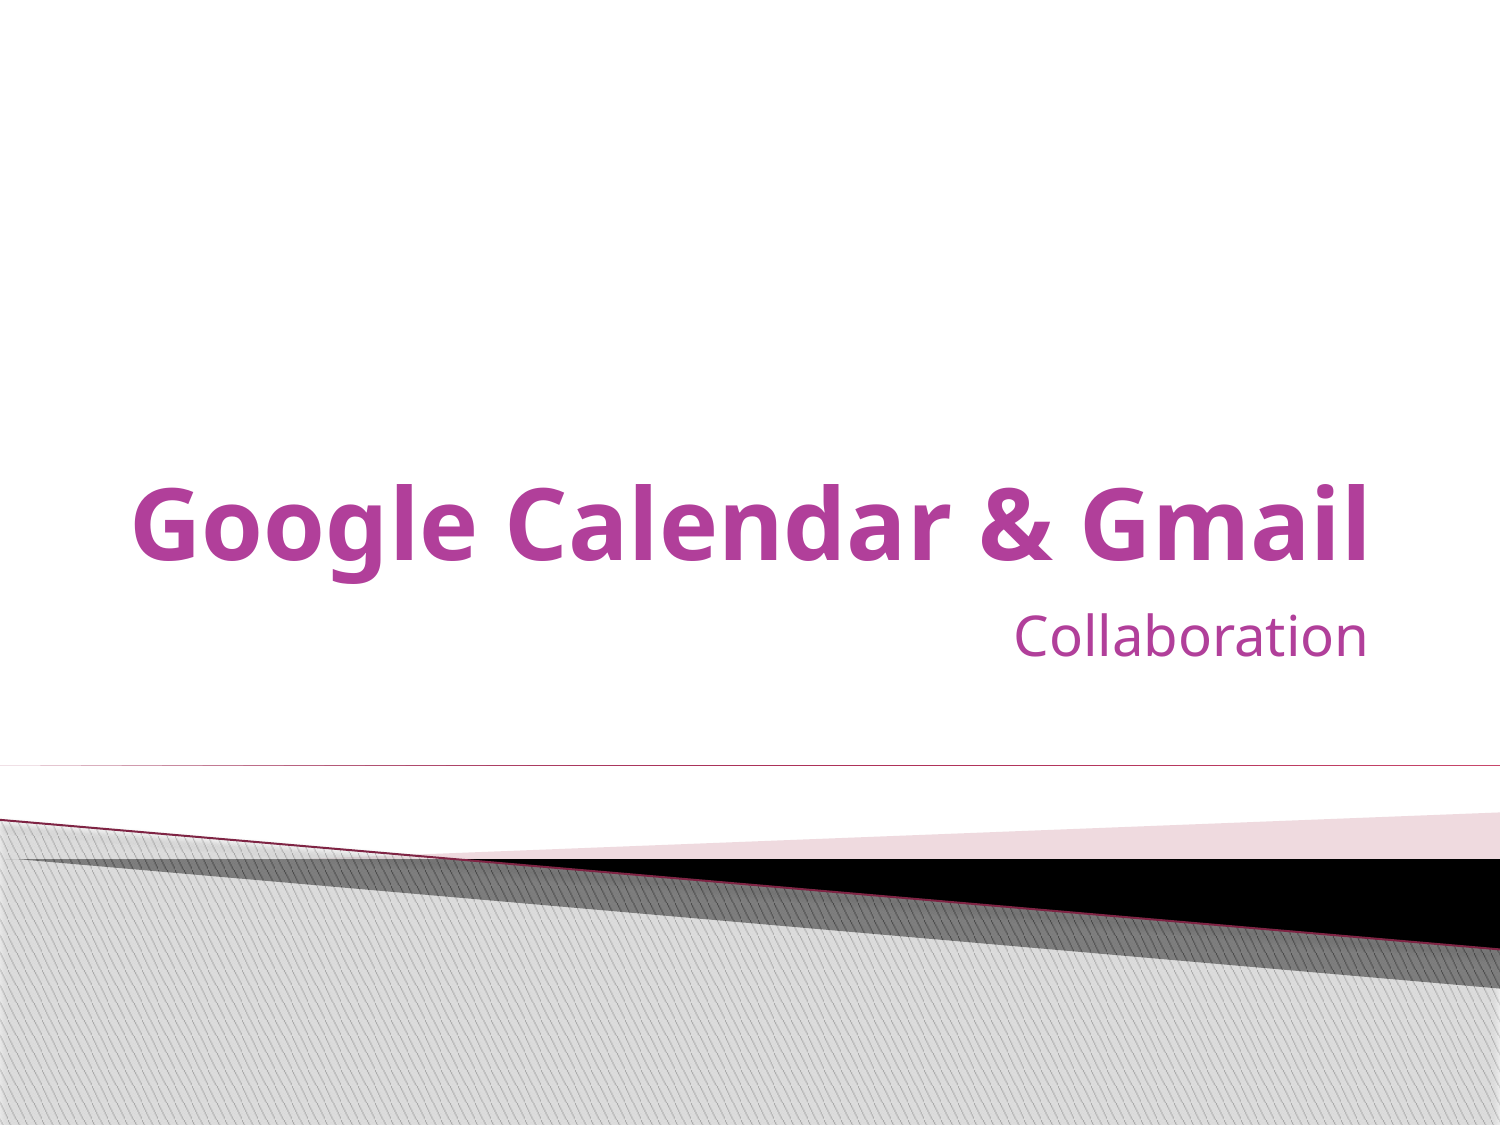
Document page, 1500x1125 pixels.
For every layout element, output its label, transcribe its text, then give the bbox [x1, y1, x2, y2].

picture [5, 859, 1500, 989]
title Google Calendar & Gmail [112, 287, 1388, 588]
subtitle Collaboration [112, 592, 1388, 790]
